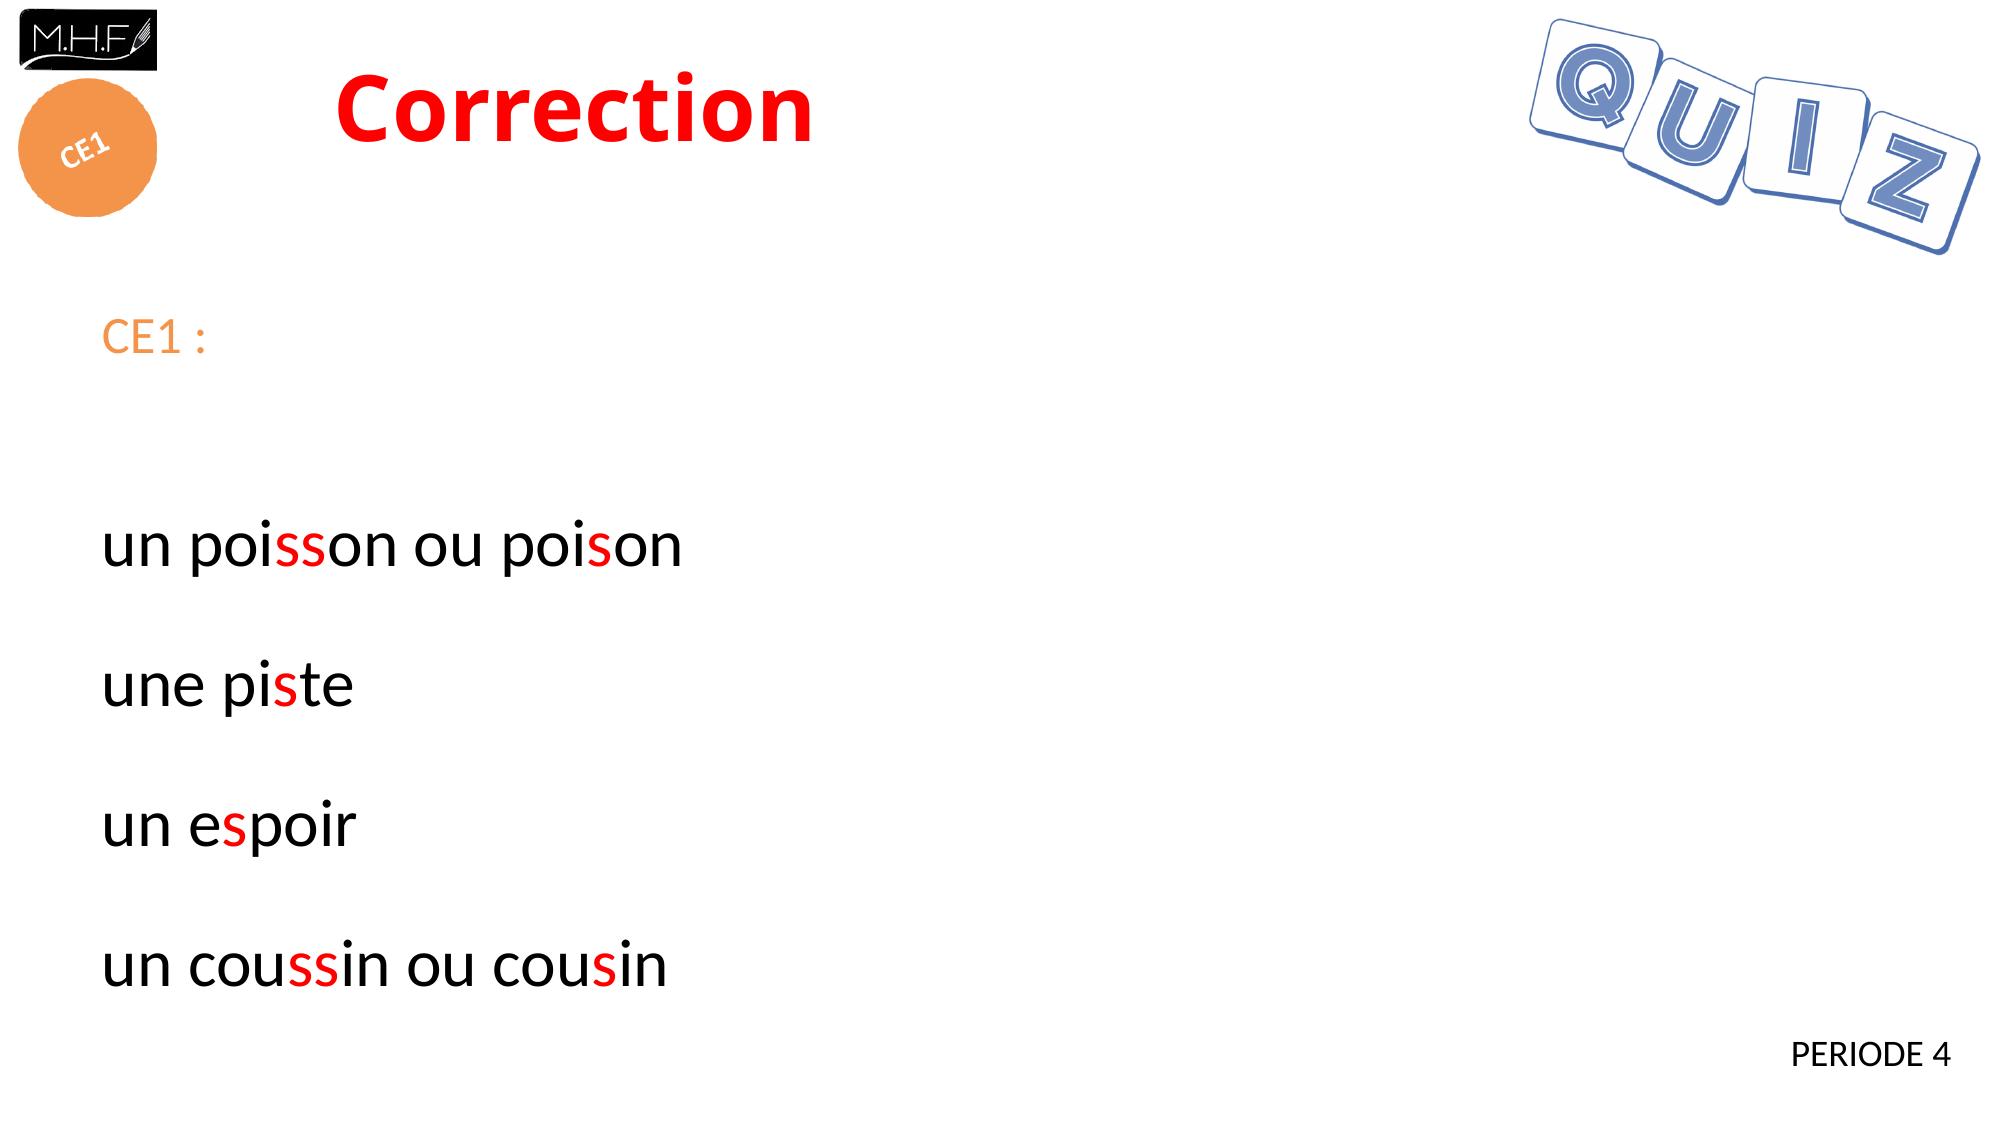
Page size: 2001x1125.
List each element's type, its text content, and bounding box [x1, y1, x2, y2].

picture [18, 78, 157, 218]
text_box PERIODE 4 [1362, 1021, 1967, 1125]
title Correction [318, 3, 1865, 221]
picture [16, 7, 157, 74]
picture [1527, 24, 1978, 250]
list CE1 : un poisson ou poison une piste un espoir un coussin ou cousin [86, 300, 897, 1015]
